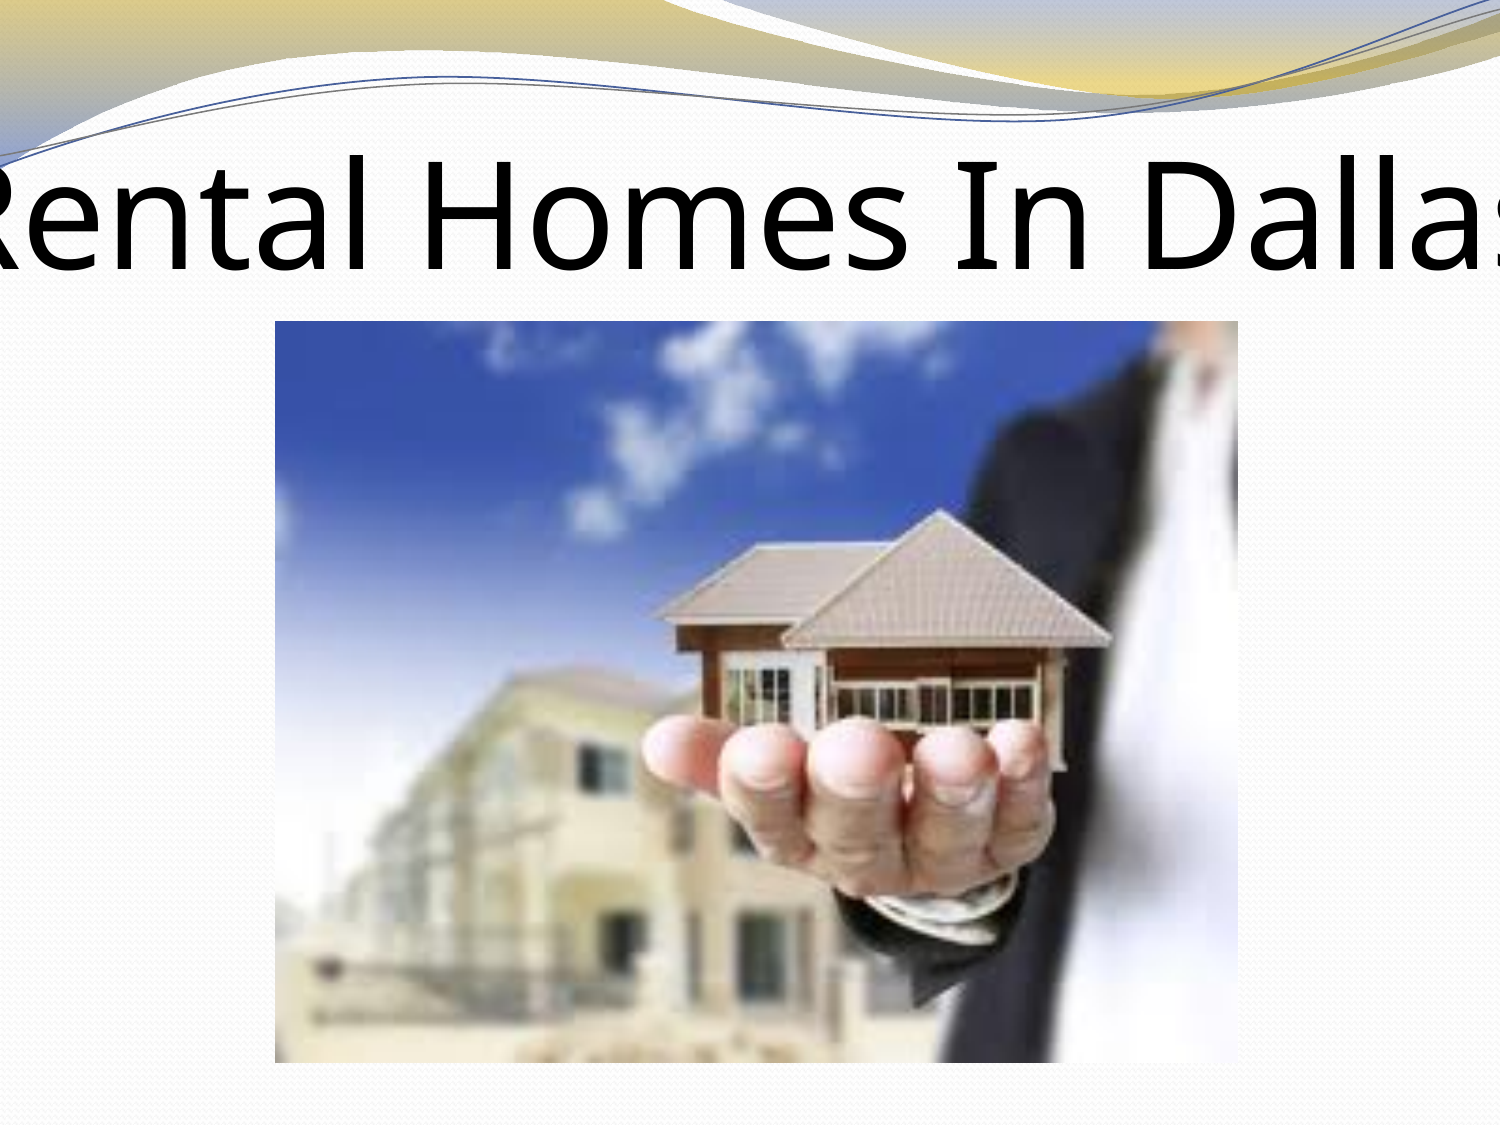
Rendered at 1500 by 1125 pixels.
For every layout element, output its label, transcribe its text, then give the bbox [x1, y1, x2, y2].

text_box Rental Homes In Dallas [0, 112, 1500, 308]
picture [274, 321, 1238, 1063]
